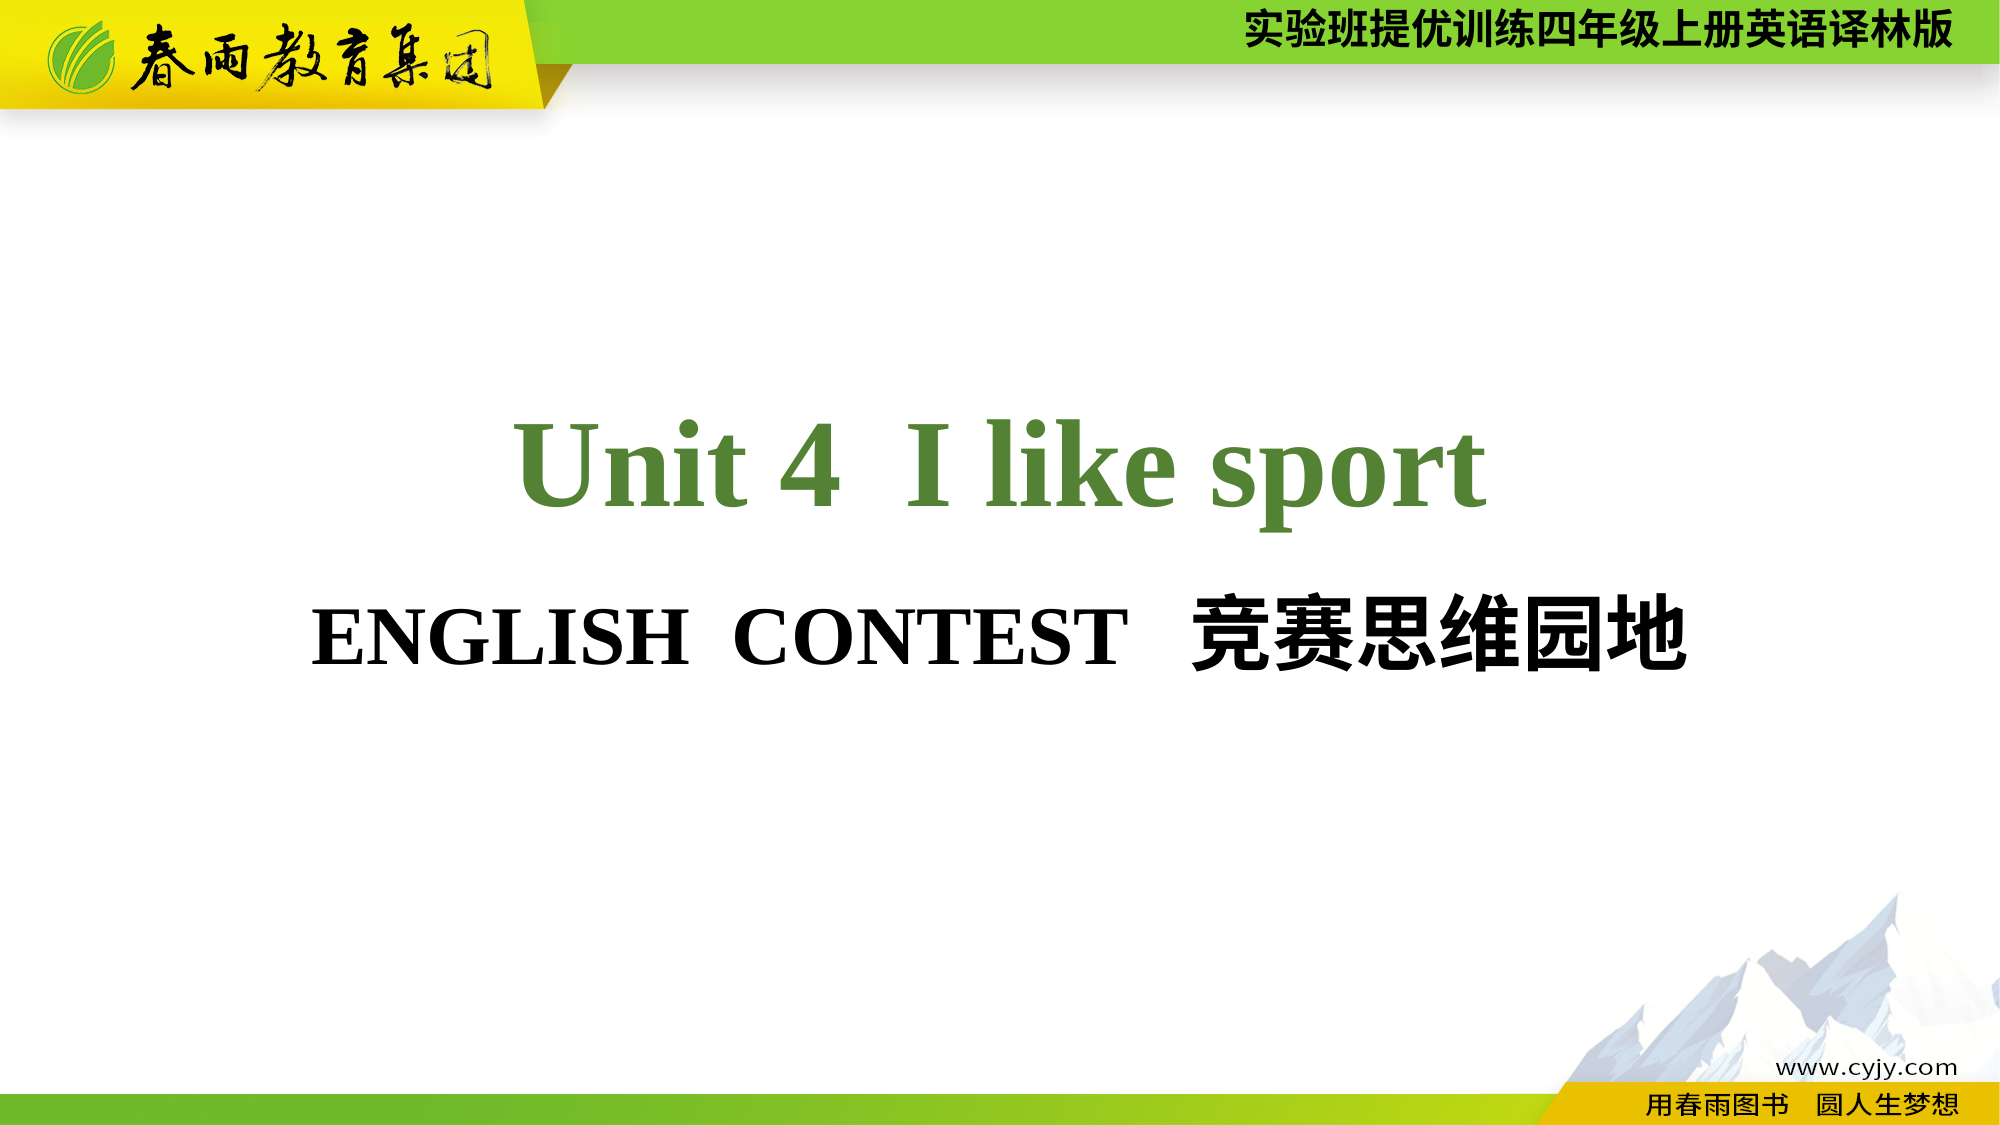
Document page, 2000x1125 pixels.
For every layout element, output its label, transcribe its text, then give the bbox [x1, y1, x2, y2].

picture [0, 689, 2000, 1125]
picture [0, 0, 2000, 298]
text_box Unit 4 I like sport ENGLISH CONTEST 竞赛思维园地 [0, 298, 2000, 689]
